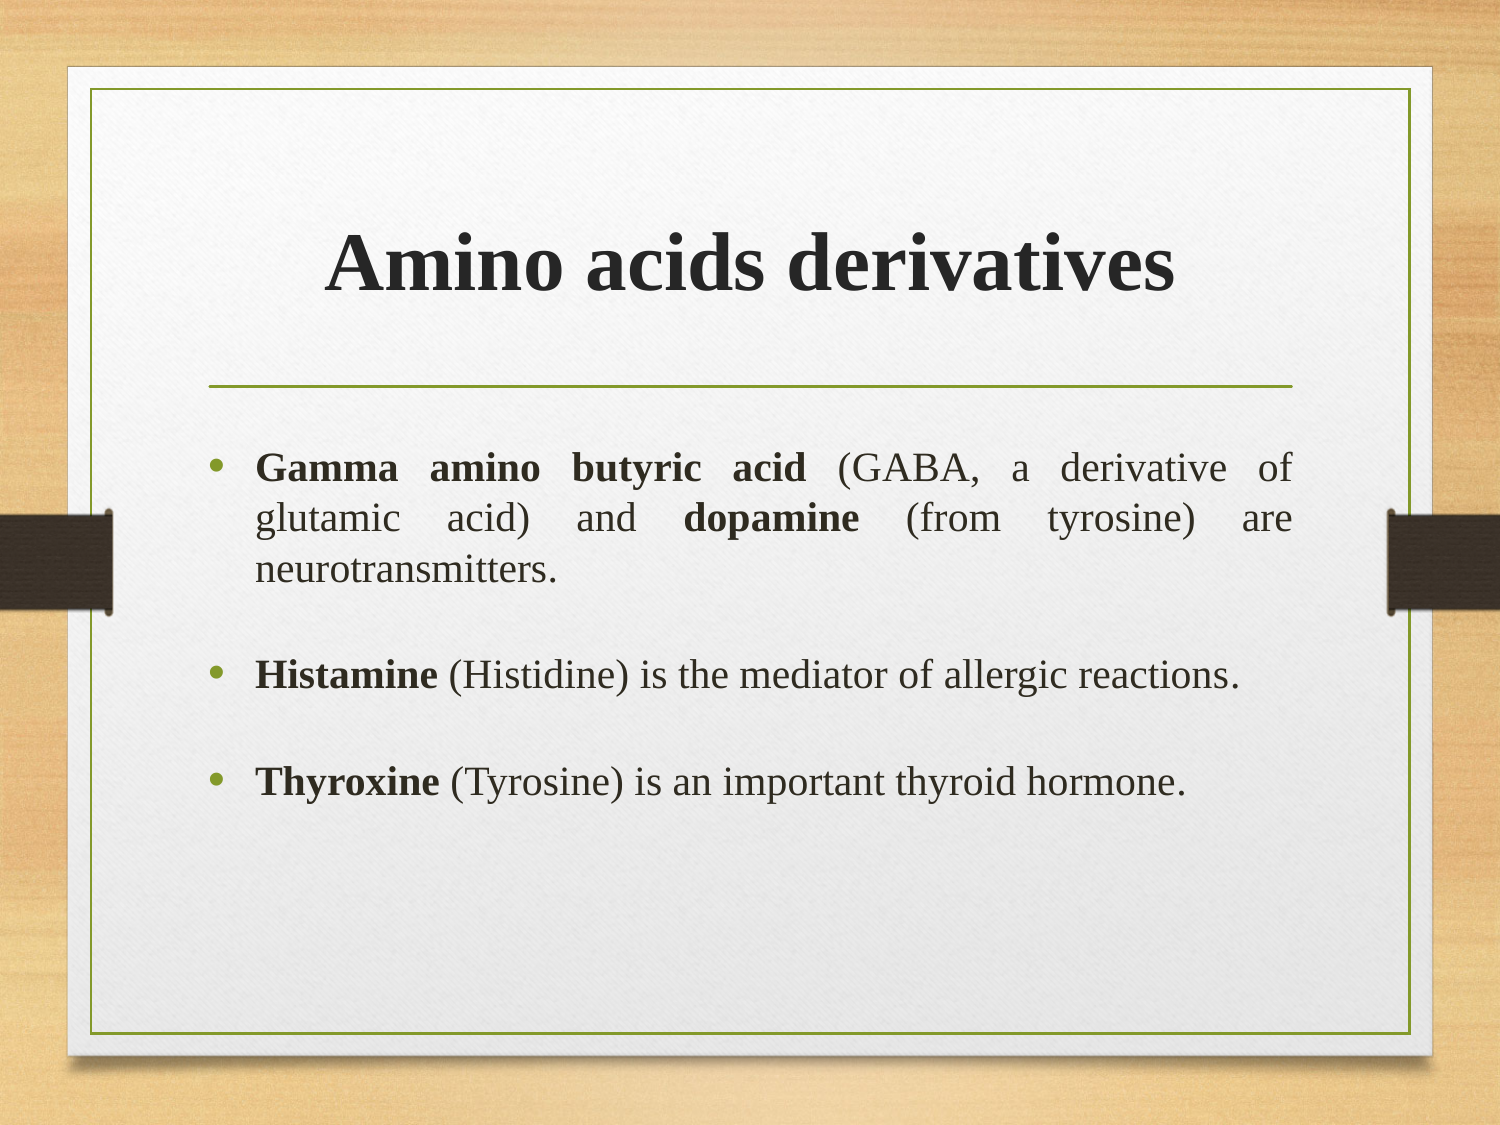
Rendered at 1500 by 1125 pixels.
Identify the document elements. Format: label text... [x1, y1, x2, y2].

picture [0, 0, 1500, 1125]
title Amino acids derivatives [193, 150, 1309, 365]
list Gamma amino butyric acid (GABA, a derivative of glutamic acid) and dopamine (from tyrosine) are neurotransmitters. Histamine (Histidine) is the mediator of allergic reactions. Thyroxine (Tyrosine) is an important thyroid hormone. [193, 432, 1309, 878]
